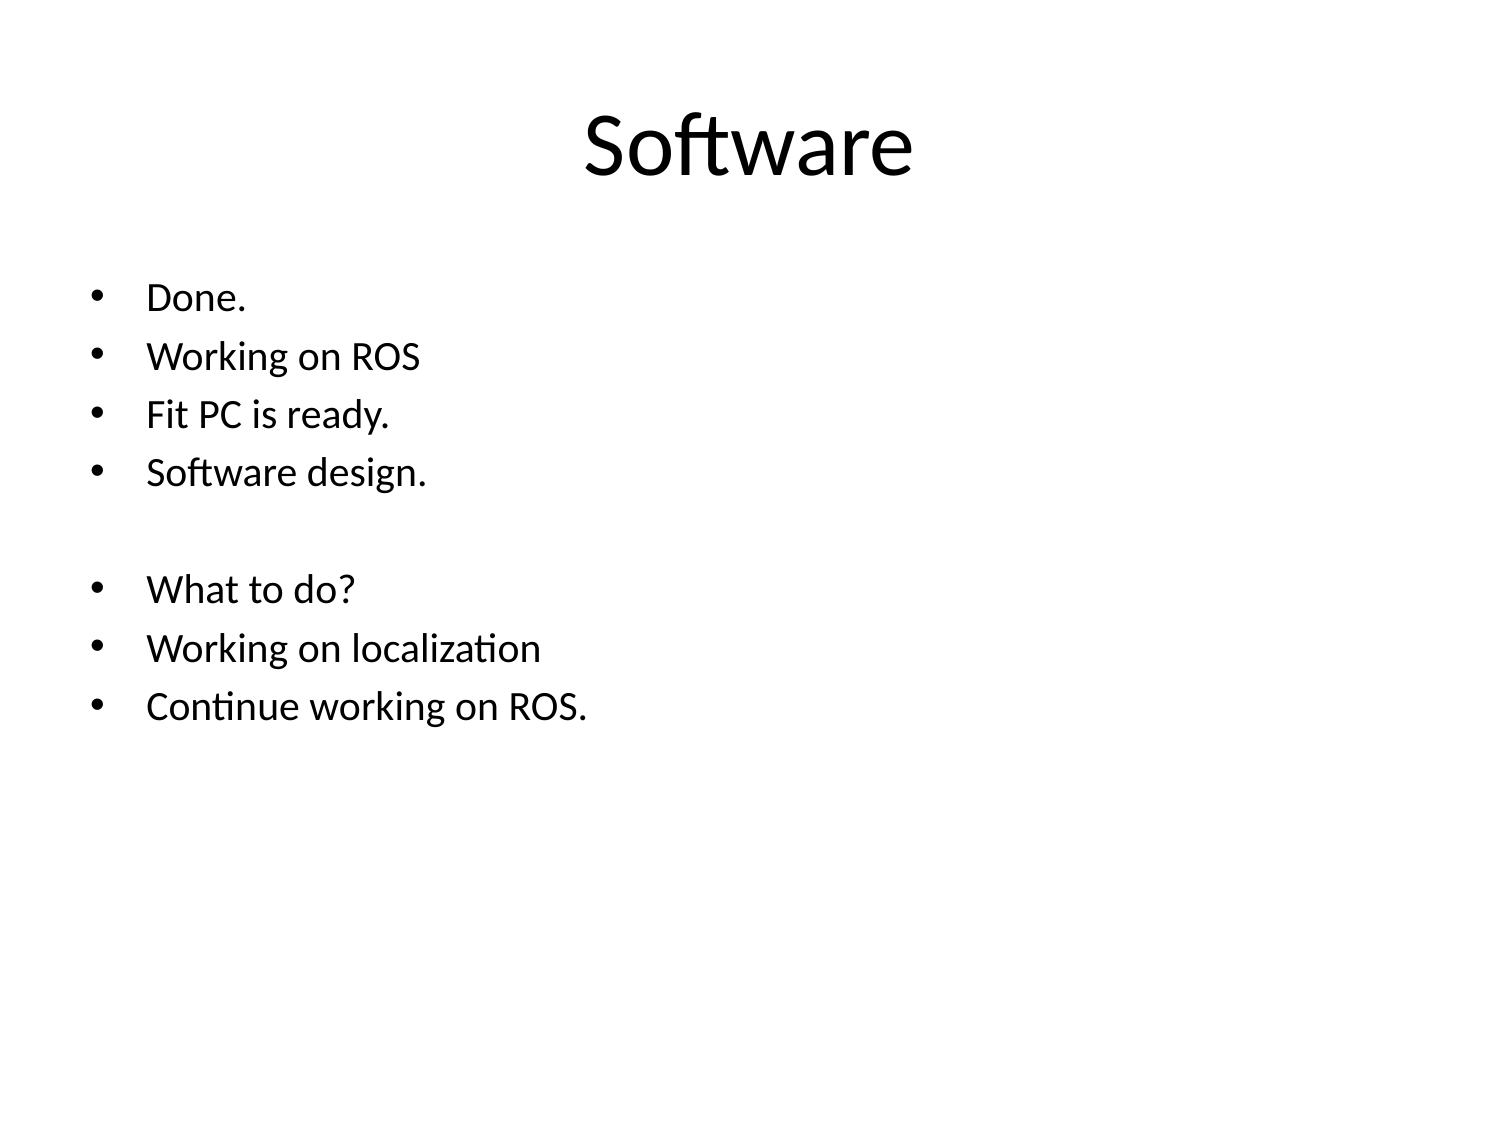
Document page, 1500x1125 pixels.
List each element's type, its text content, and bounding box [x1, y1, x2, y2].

list Done. Working on ROS Fit PC is ready. Software design. What to do? Working on localization Continue working on ROS. [75, 262, 1425, 1005]
title Software [75, 45, 1425, 233]
